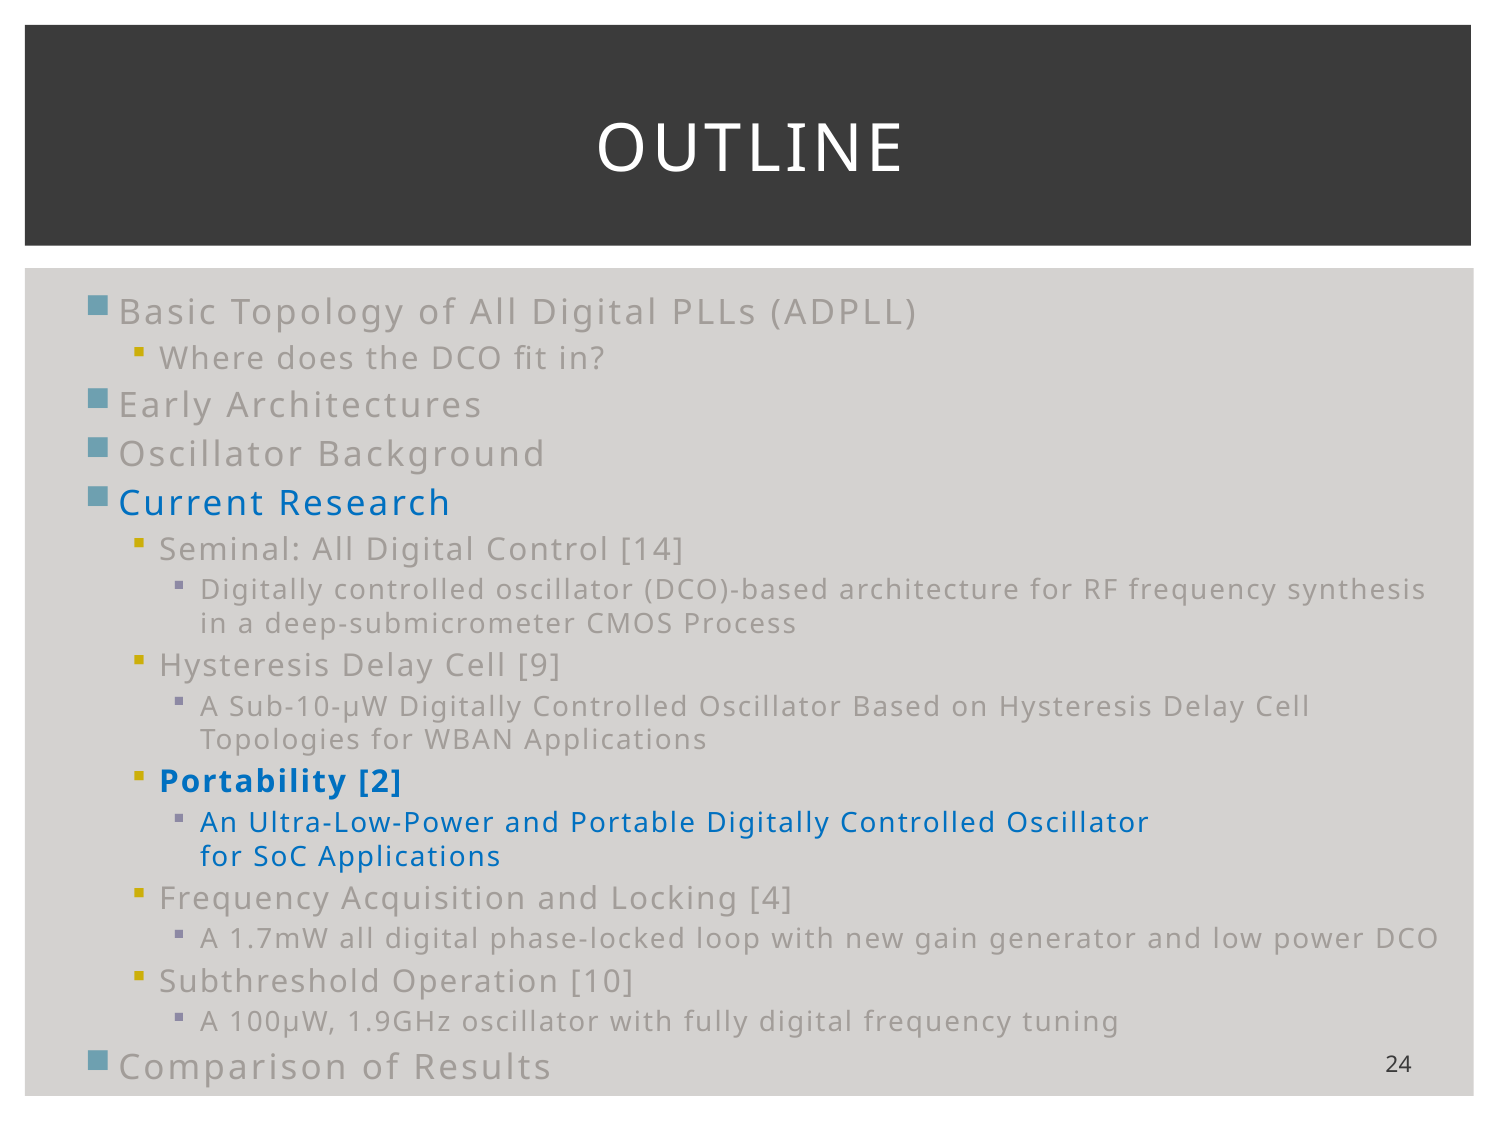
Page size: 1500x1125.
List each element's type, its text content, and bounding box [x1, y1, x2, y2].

title Outline [62, 58, 1438, 232]
slide_number 24 [1349, 1041, 1448, 1089]
list Basic Topology of All Digital PLLs (ADPLL) Where does the DCO fit in? Early Architectures Oscillator Background Current Research Seminal: All Digital Control [14] Digitally controlled oscillator (DCO)-based architecture for RF frequency synthesis in a deep-submicrometer CMOS Process Hysteresis Delay Cell [9] A Sub-10-μW Digitally Controlled Oscillator Based on Hysteresis Delay Cell Topologies for WBAN Applications Portability [2] An Ultra-Low-Power and Portable Digitally Controlled Oscillator for SoC Applications Frequency Acquisition and Locking [4] A 1.7mW all digital phase-locked loop with new gain generator and low power DCO Subthreshold Operation [10] A 100μW, 1.9GHz oscillator with fully digital frequency tuning Comparison of Results [62, 281, 1475, 1100]
